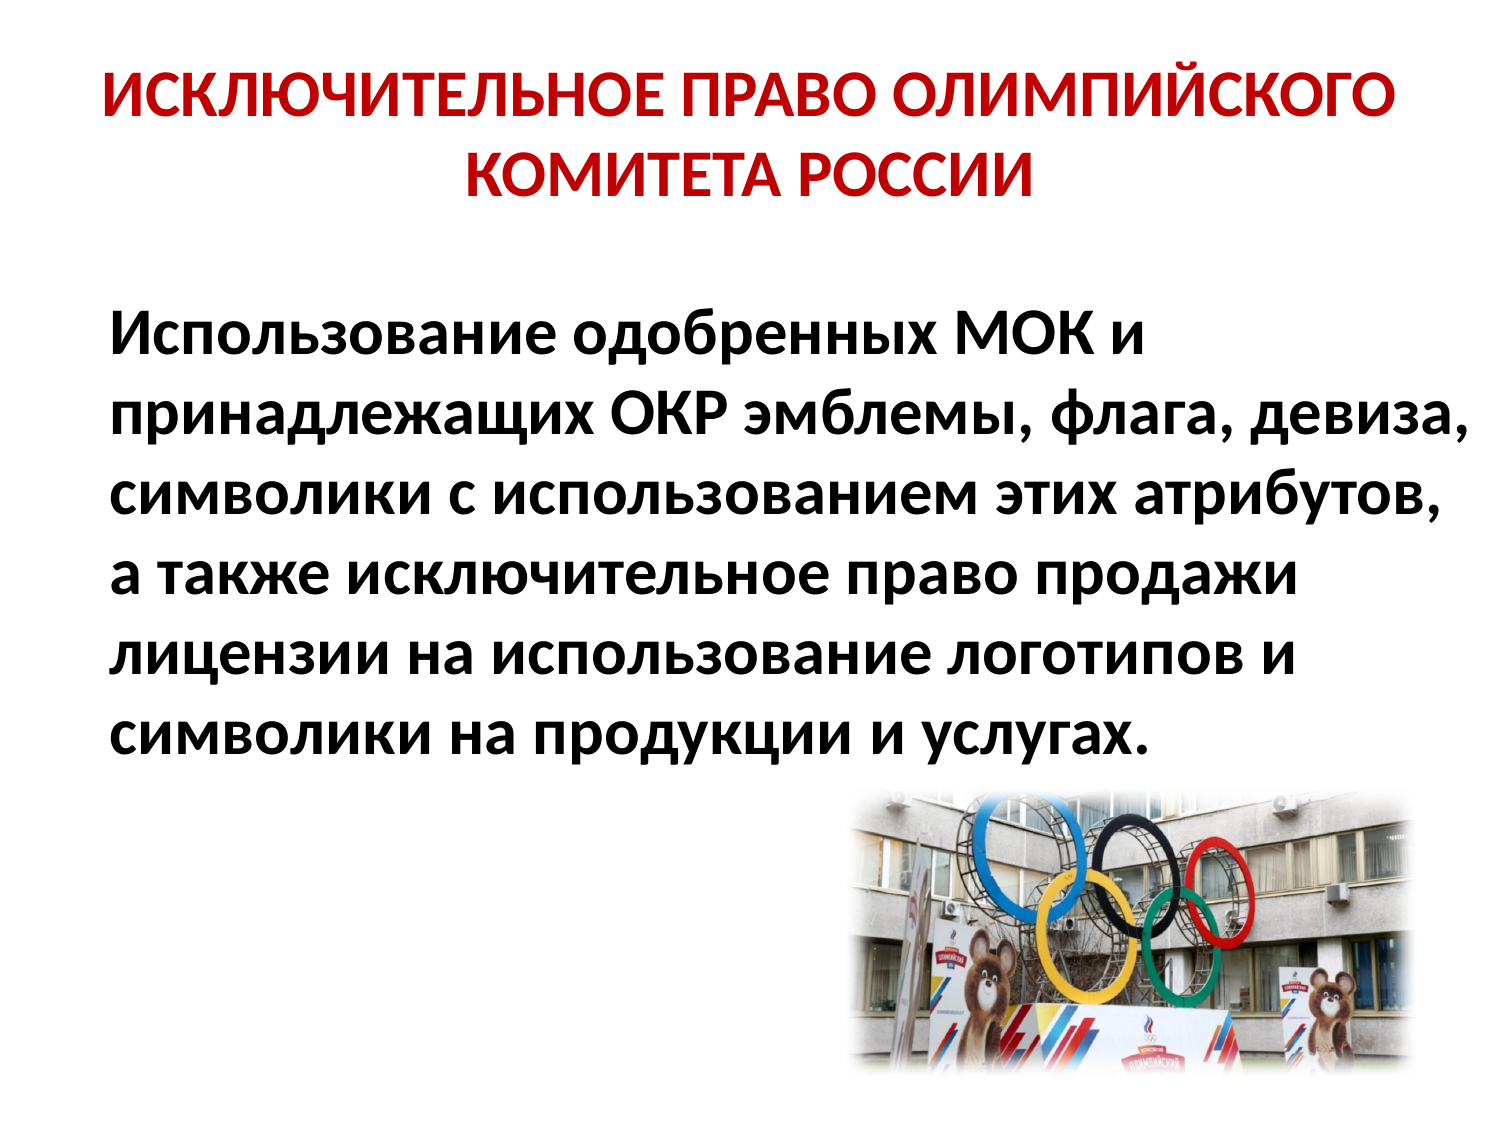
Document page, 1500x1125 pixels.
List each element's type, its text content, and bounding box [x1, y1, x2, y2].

picture [844, 786, 1418, 1078]
list Использование одобренных МОК и принадлежащих ОКР эмблемы, флага, девиза, символики с использованием этих атрибутов, а также исключительное право продажи лицензии на использование логотипов и символики на продукции и услугах. [94, 255, 1500, 776]
title Исключительное Право Олимпийского комитета России [0, 42, 1500, 157]
